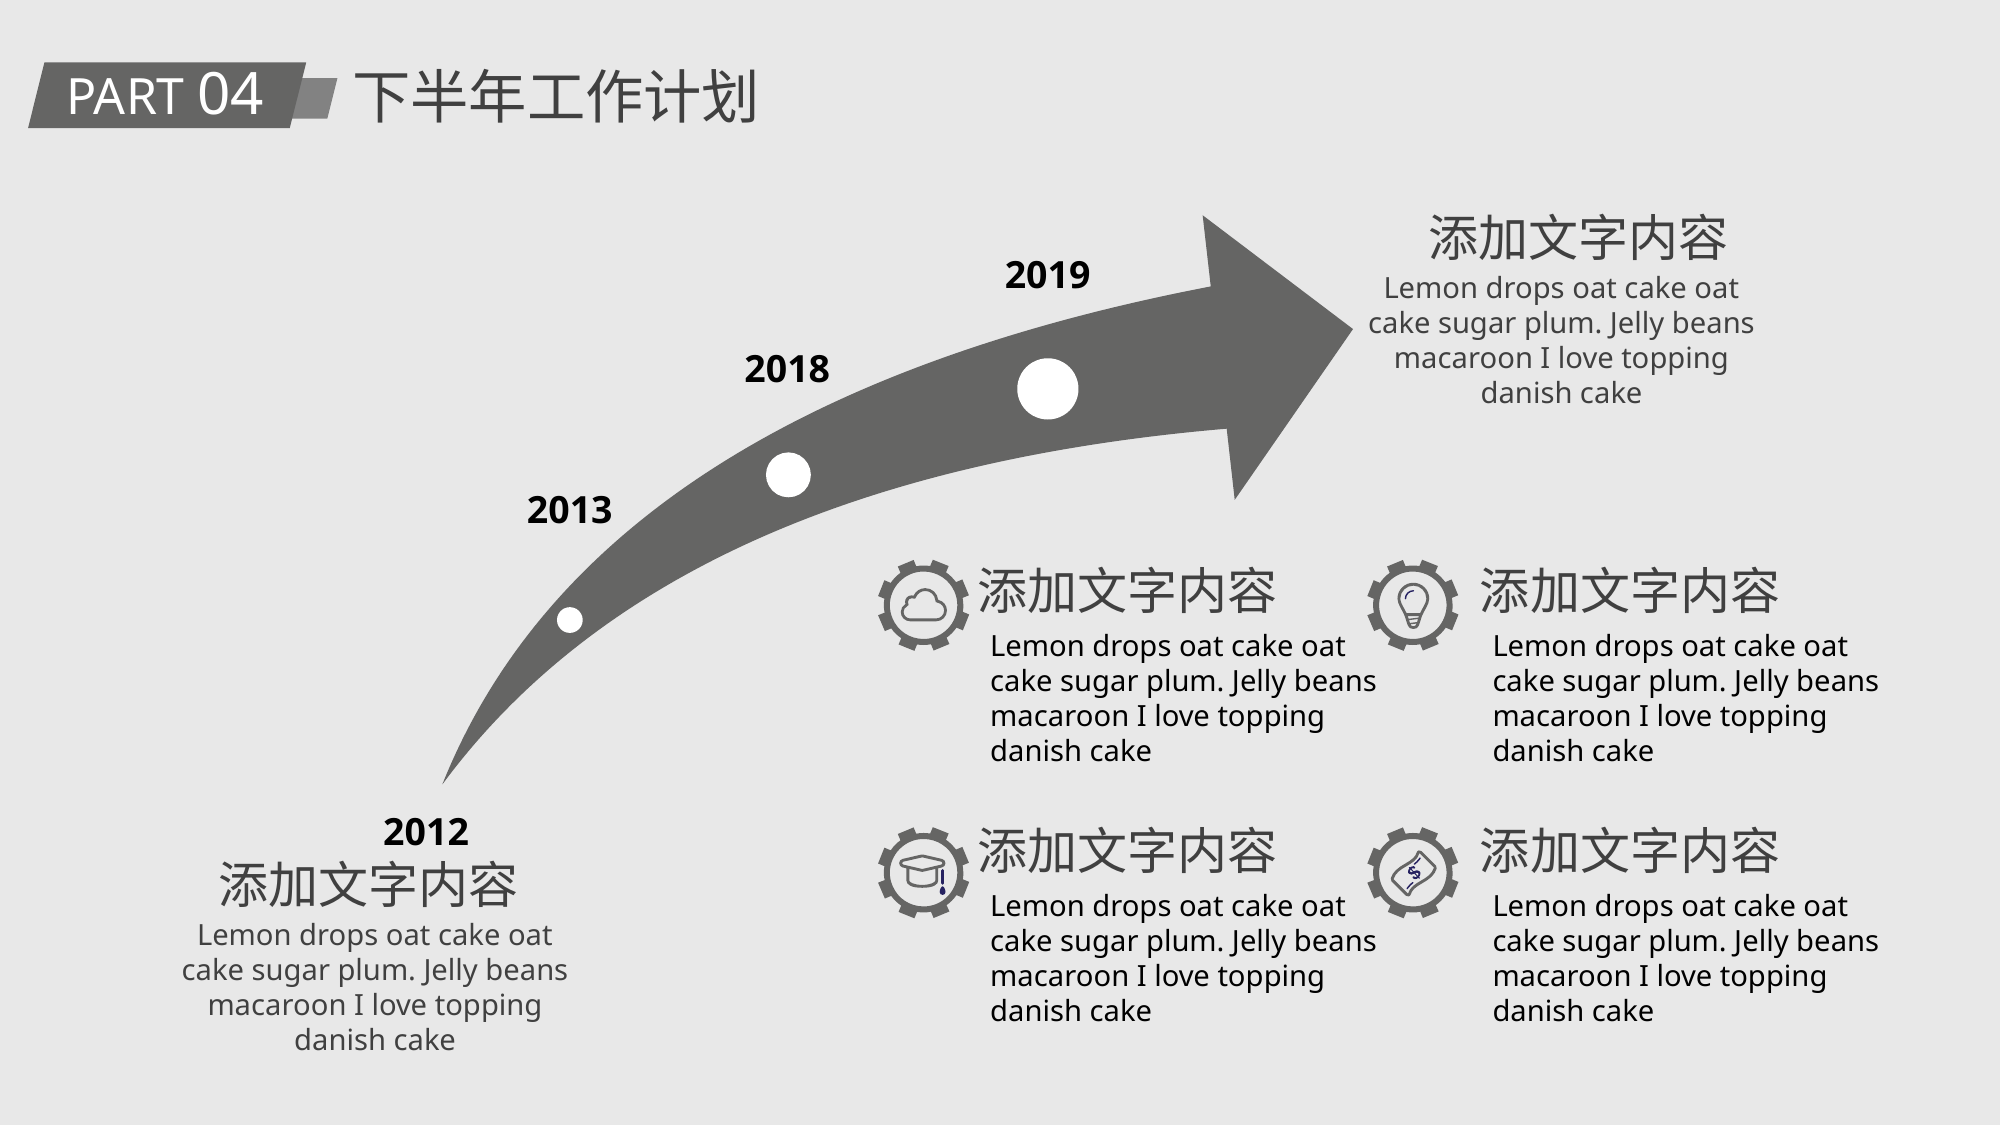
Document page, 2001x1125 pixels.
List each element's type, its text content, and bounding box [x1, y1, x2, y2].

text_box [26, 61, 51, 130]
text_box [283, 61, 308, 130]
text_box PART 04 [51, 48, 283, 134]
text_box 下半年工作计划 [337, 52, 910, 138]
text_box [294, 77, 337, 120]
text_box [179, 198, 1884, 1064]
